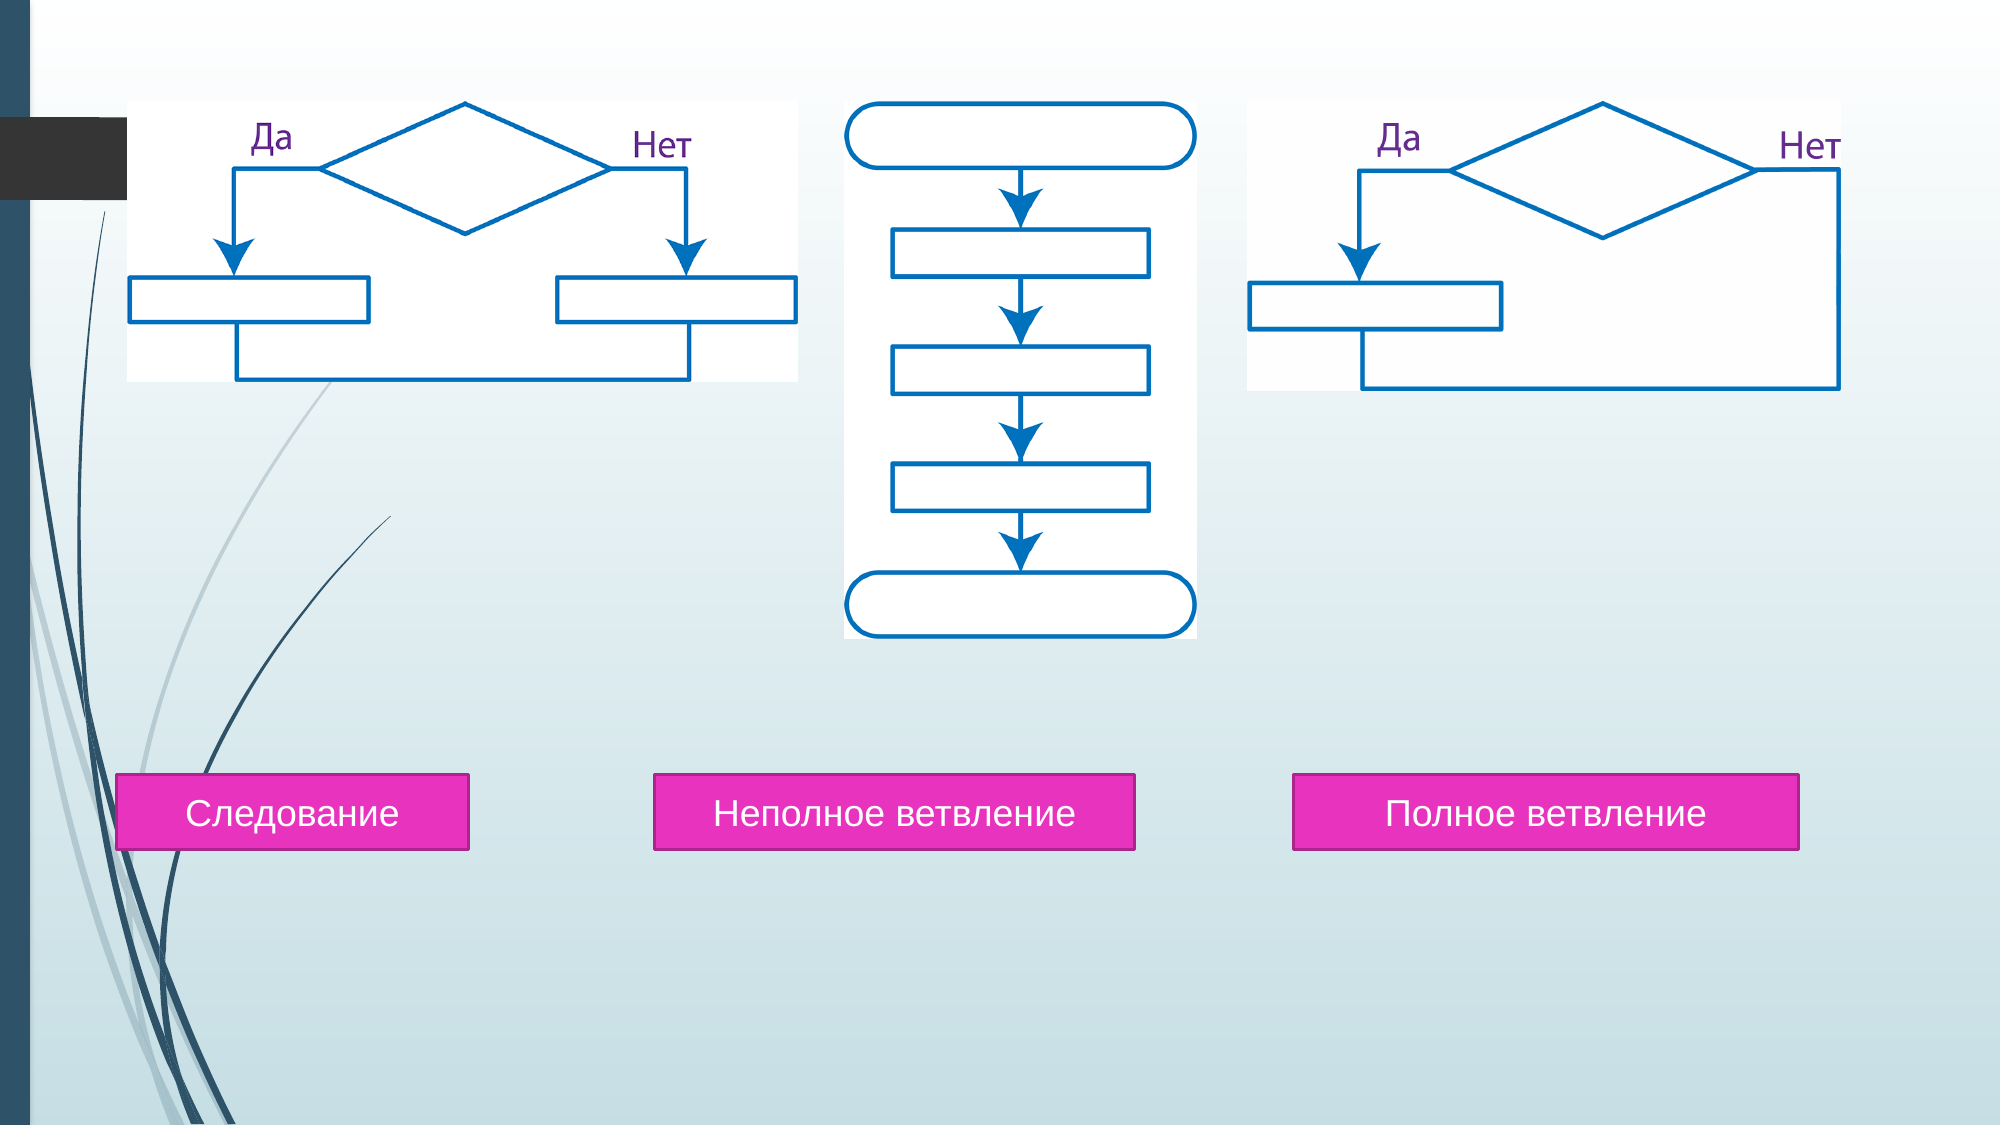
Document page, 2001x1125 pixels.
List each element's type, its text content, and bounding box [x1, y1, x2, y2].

text_box Неполное ветвление [653, 773, 1136, 851]
text_box Полное ветвление [1292, 773, 1800, 851]
picture [126, 101, 798, 383]
text_box Следование [115, 773, 470, 851]
picture [1247, 101, 1841, 391]
picture [844, 101, 1197, 639]
